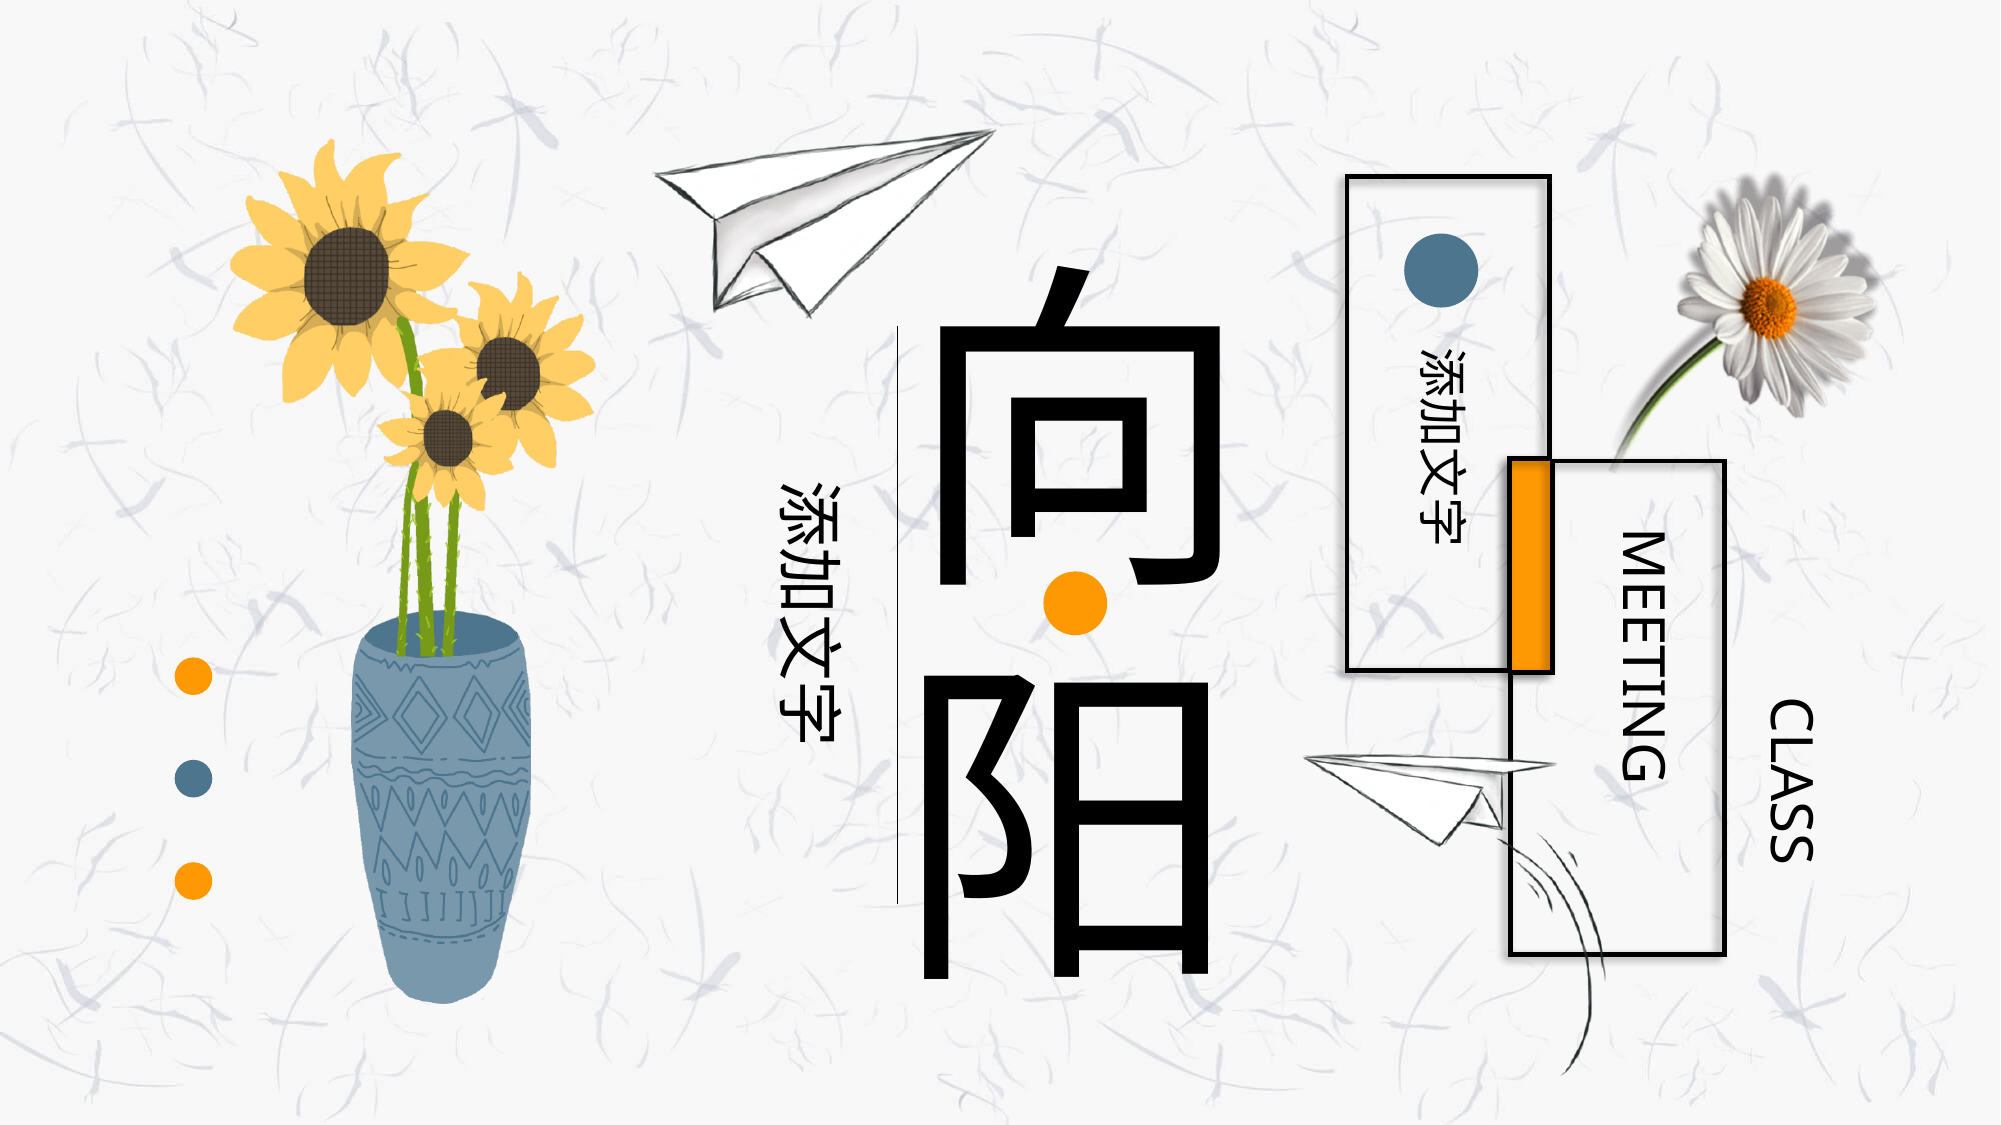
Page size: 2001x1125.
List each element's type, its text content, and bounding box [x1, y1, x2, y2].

text_box 向 [899, 204, 1173, 599]
text_box 阳 [879, 599, 1245, 1030]
text_box 向 [891, 330, 897, 599]
text_box [1403, 232, 1480, 309]
picture [0, 0, 2001, 1125]
text_box 添加文字 [1390, 332, 1482, 631]
text_box CLASS [1736, 682, 1838, 947]
text_box [1346, 176, 1551, 671]
text_box 添加文字 [748, 465, 860, 905]
text_box MEETING [1588, 513, 1690, 935]
text_box [1509, 460, 1726, 956]
text_box [1048, 576, 1103, 630]
text_box [1511, 470, 1541, 669]
